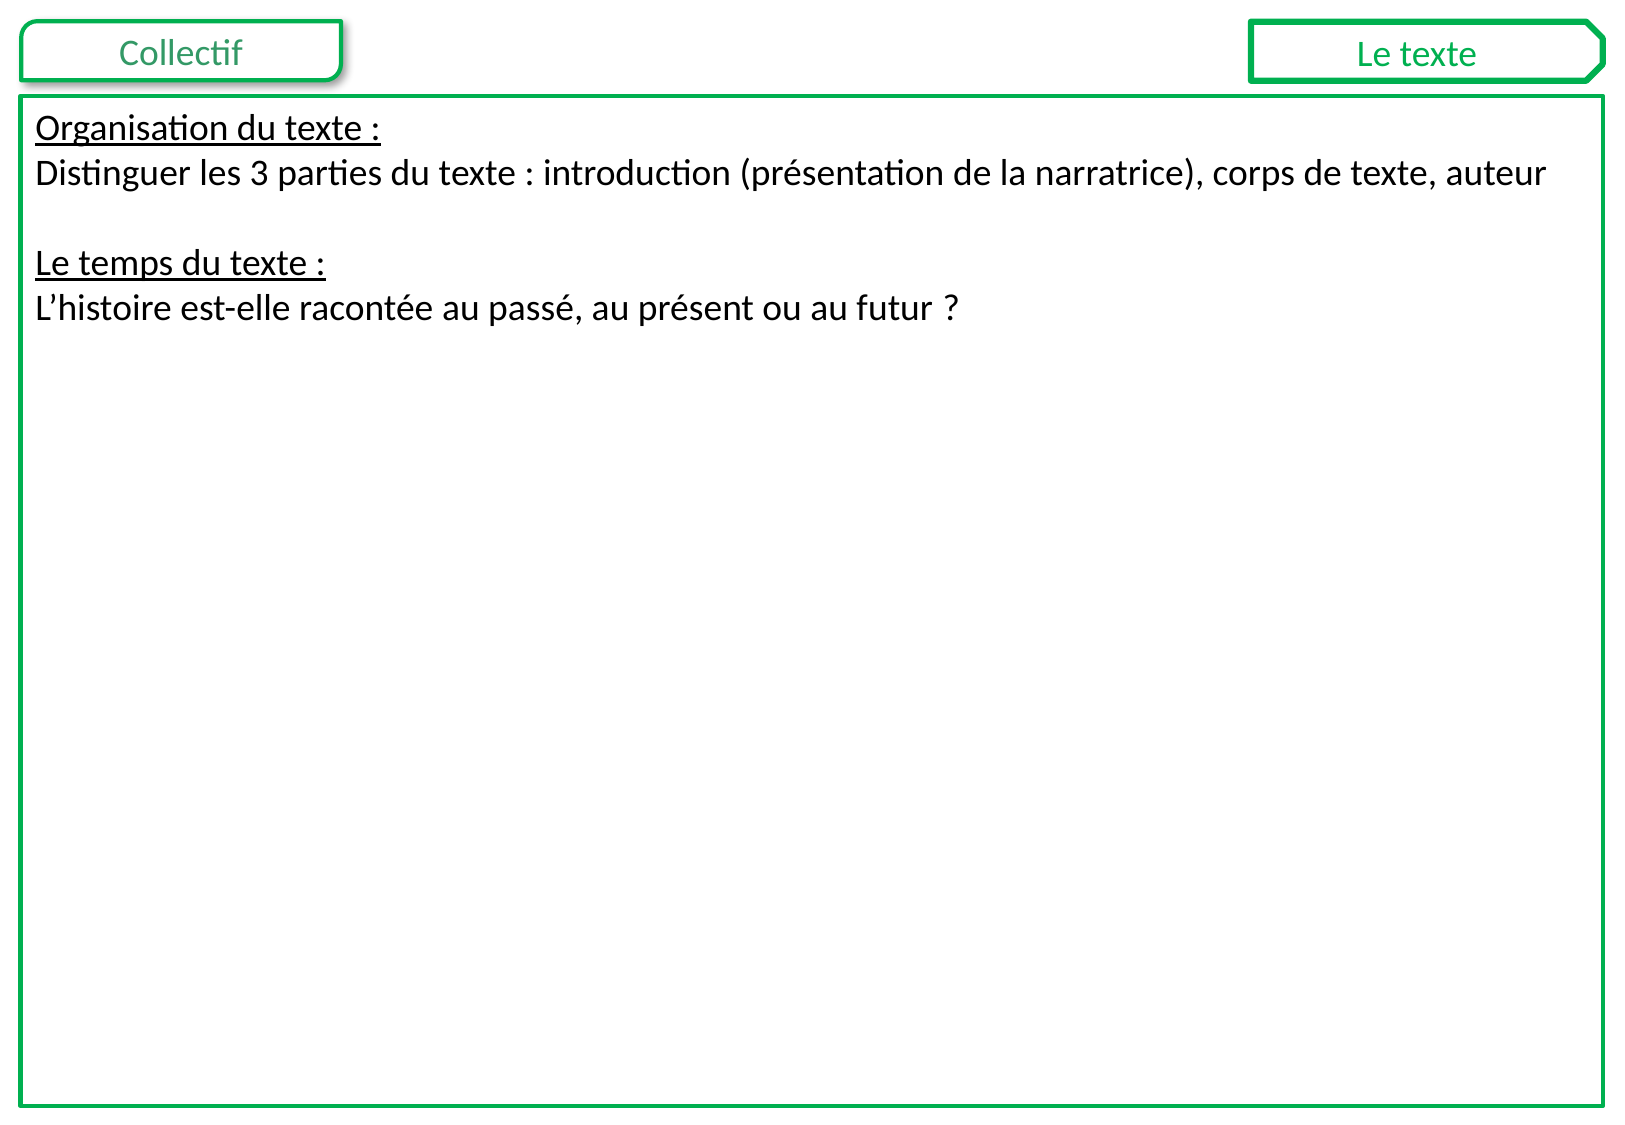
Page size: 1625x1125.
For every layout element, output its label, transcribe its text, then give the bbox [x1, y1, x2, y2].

list Le texte [1250, 21, 1584, 81]
list Organisation du texte : Distinguer les 3 parties du texte : introduction (présentation de la narratrice), corps de texte, auteur Le temps du texte : L’histoire est-elle racontée au passé, au présent ou au futur ? [18, 94, 1605, 1108]
